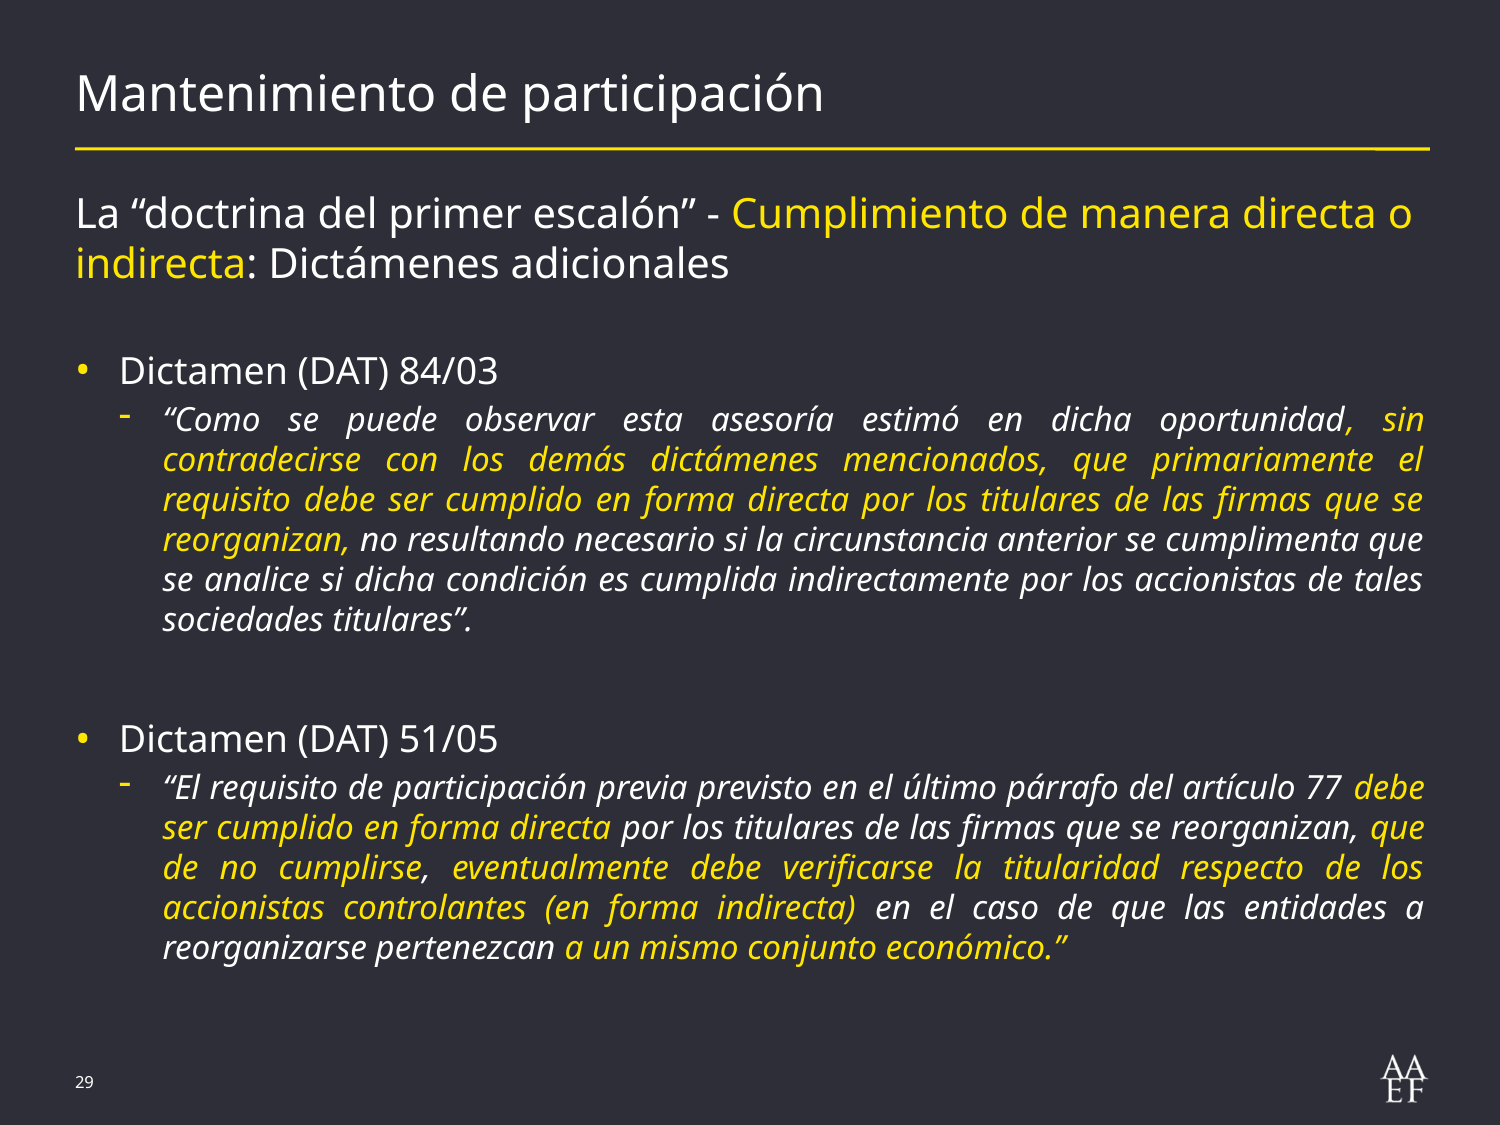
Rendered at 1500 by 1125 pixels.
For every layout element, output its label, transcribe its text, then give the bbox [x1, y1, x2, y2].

slide_number 29 [75, 1068, 184, 1099]
list La “doctrina del primer escalón” - Cumplimiento de manera directa o indirecta: Dictámenes adicionales Dictamen (DAT) 84/03 “Como se puede observar esta asesoría estimó en dicha oportunidad, sin contradecirse con los demás dictámenes mencionados, que primariamente el requisito debe ser cumplido en forma directa por los titulares de las firmas que se reorganizan, no resultando necesario si la circunstancia anterior se cumplimenta que se analice si dicha condición es cumplida indirectamente por los accionistas de tales sociedades titulares”. Dictamen (DAT) 51/05 “El requisito de participación previa previsto en el último párrafo del artículo 77 debe ser cumplido en forma directa por los titulares de las firmas que se reorganizan, que de no cumplirse, eventualmente debe verificarse la titularidad respecto de los accionistas controlantes (en forma indirecta) en el caso de que las entidades a reorganizarse pertenezcan a un mismo conjunto económico.” [75, 186, 1425, 999]
title Mantenimiento de participación [75, 48, 1425, 146]
picture [1369, 1050, 1436, 1104]
